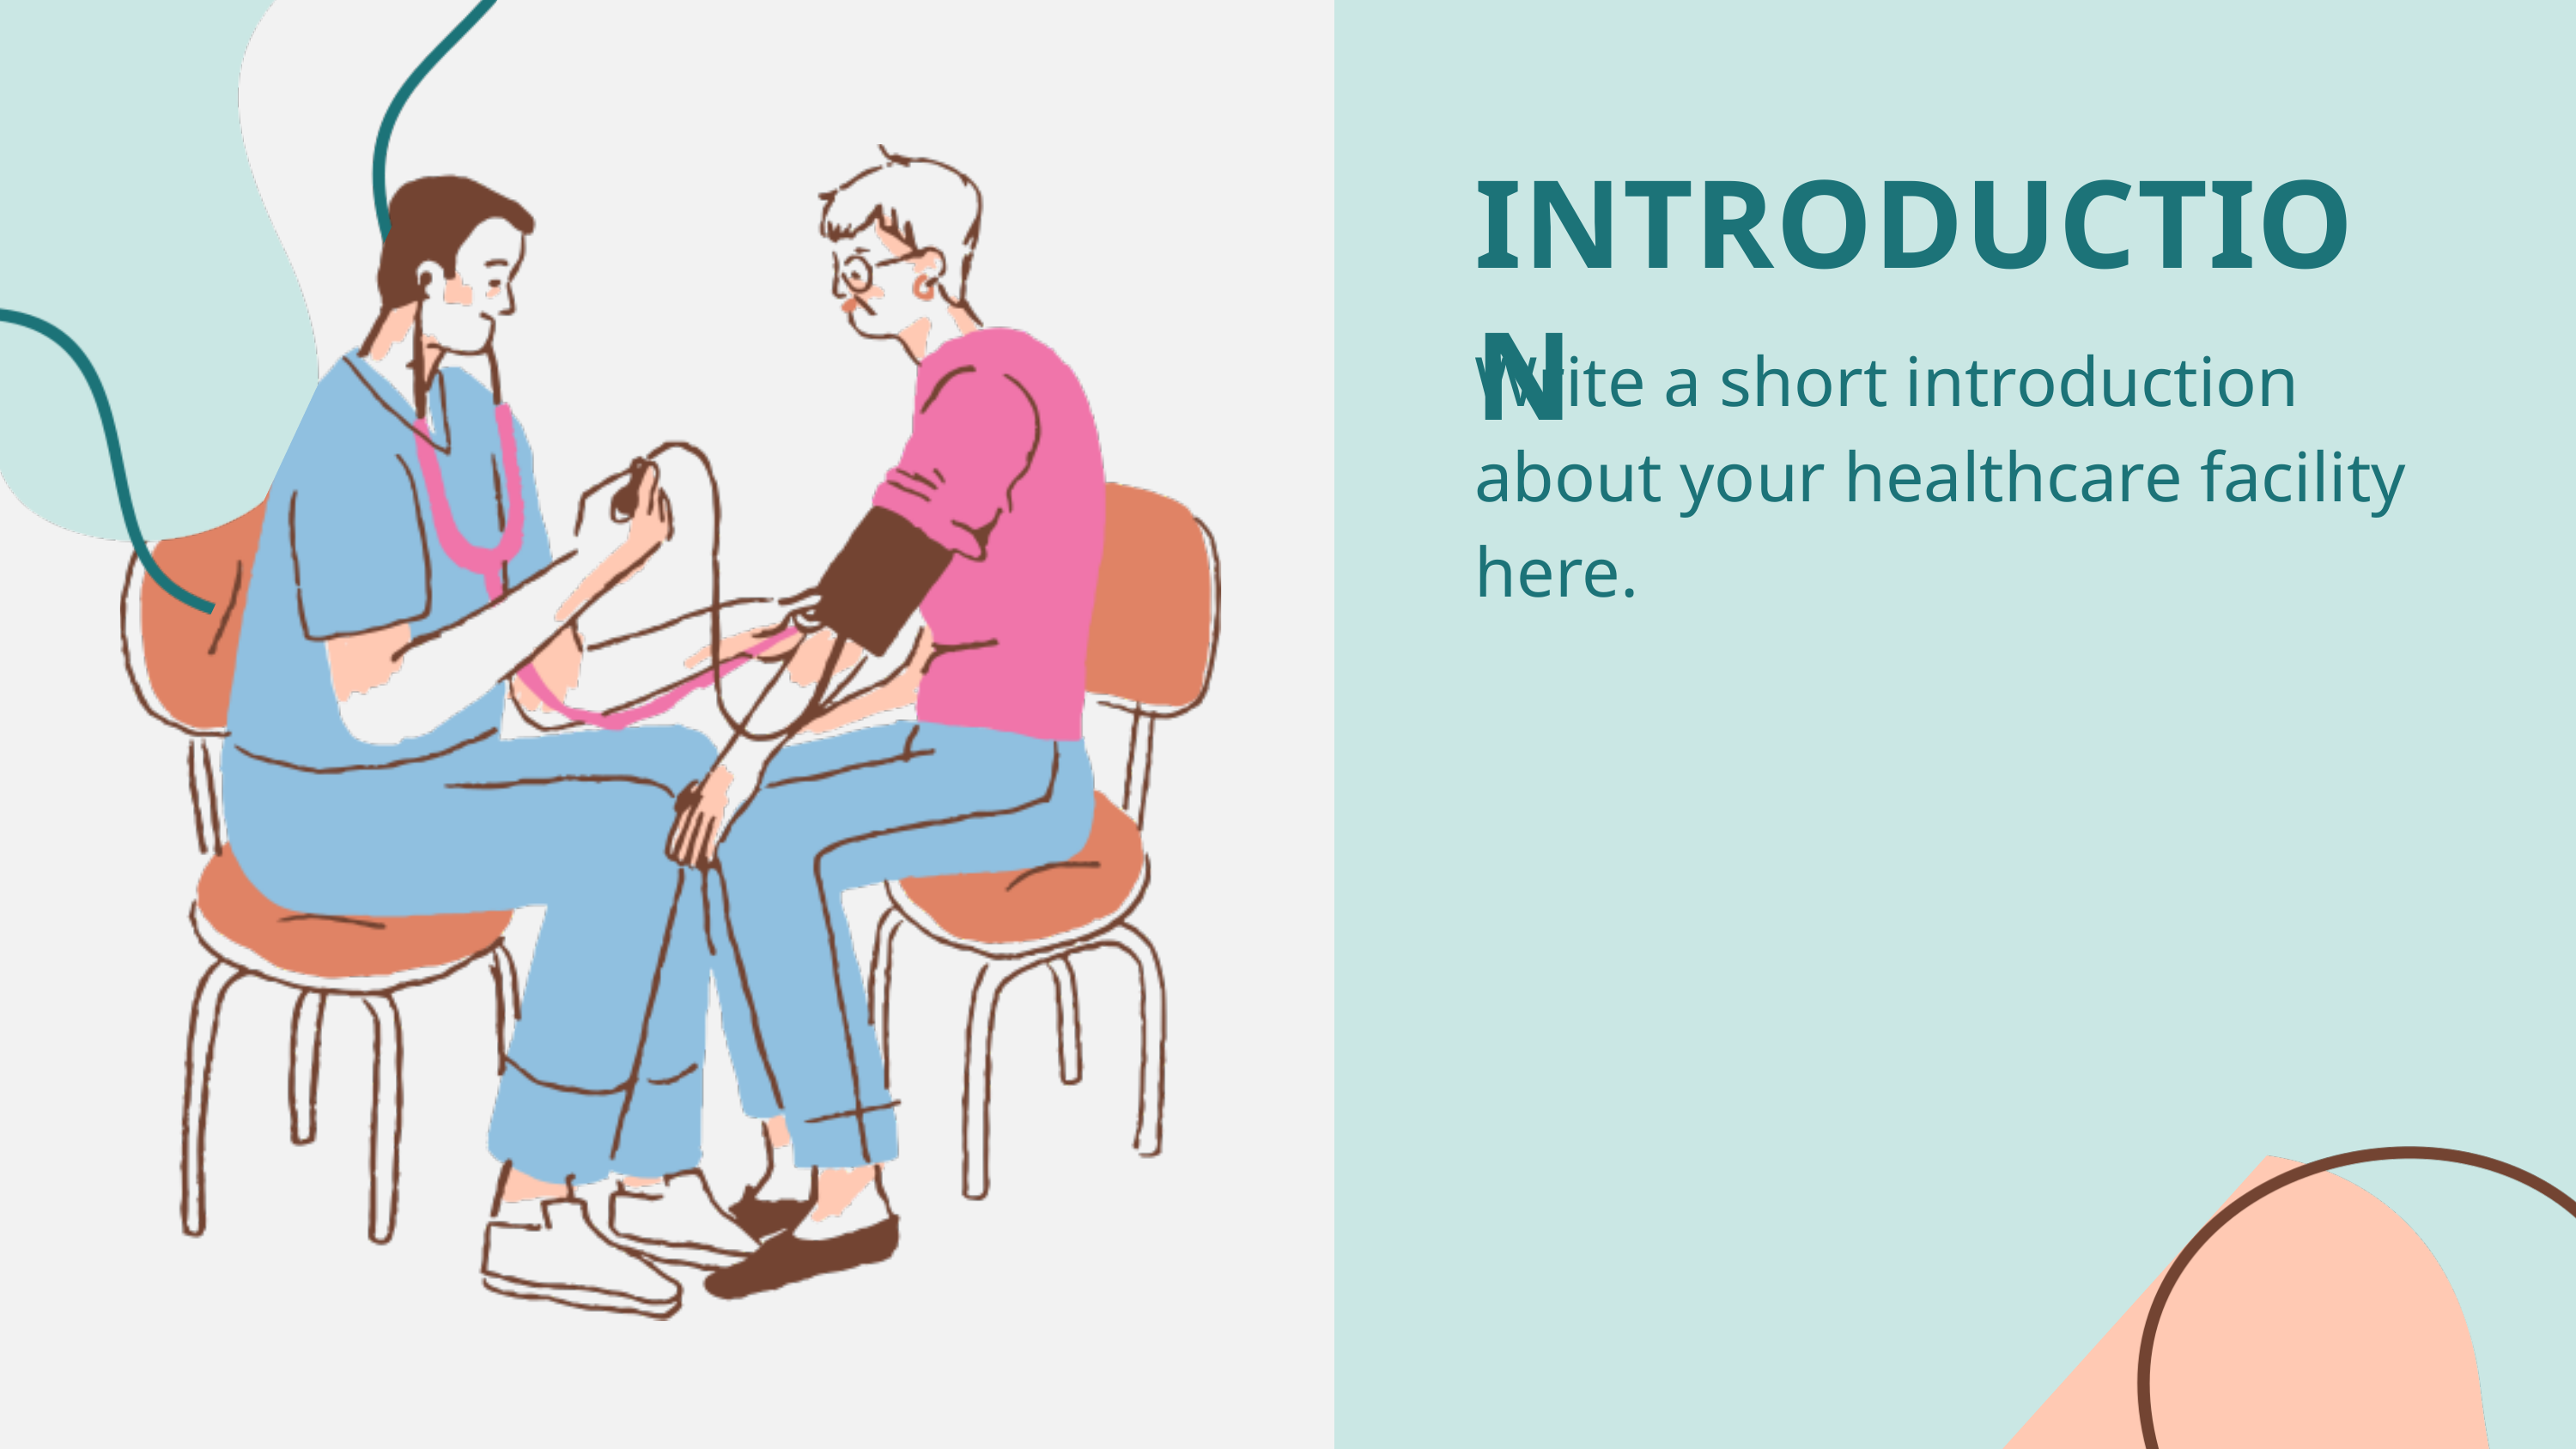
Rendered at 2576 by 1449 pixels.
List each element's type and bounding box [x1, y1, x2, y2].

text_box [0, 0, 498, 631]
text_box [119, 144, 1222, 1321]
text_box [1334, 0, 2576, 1449]
